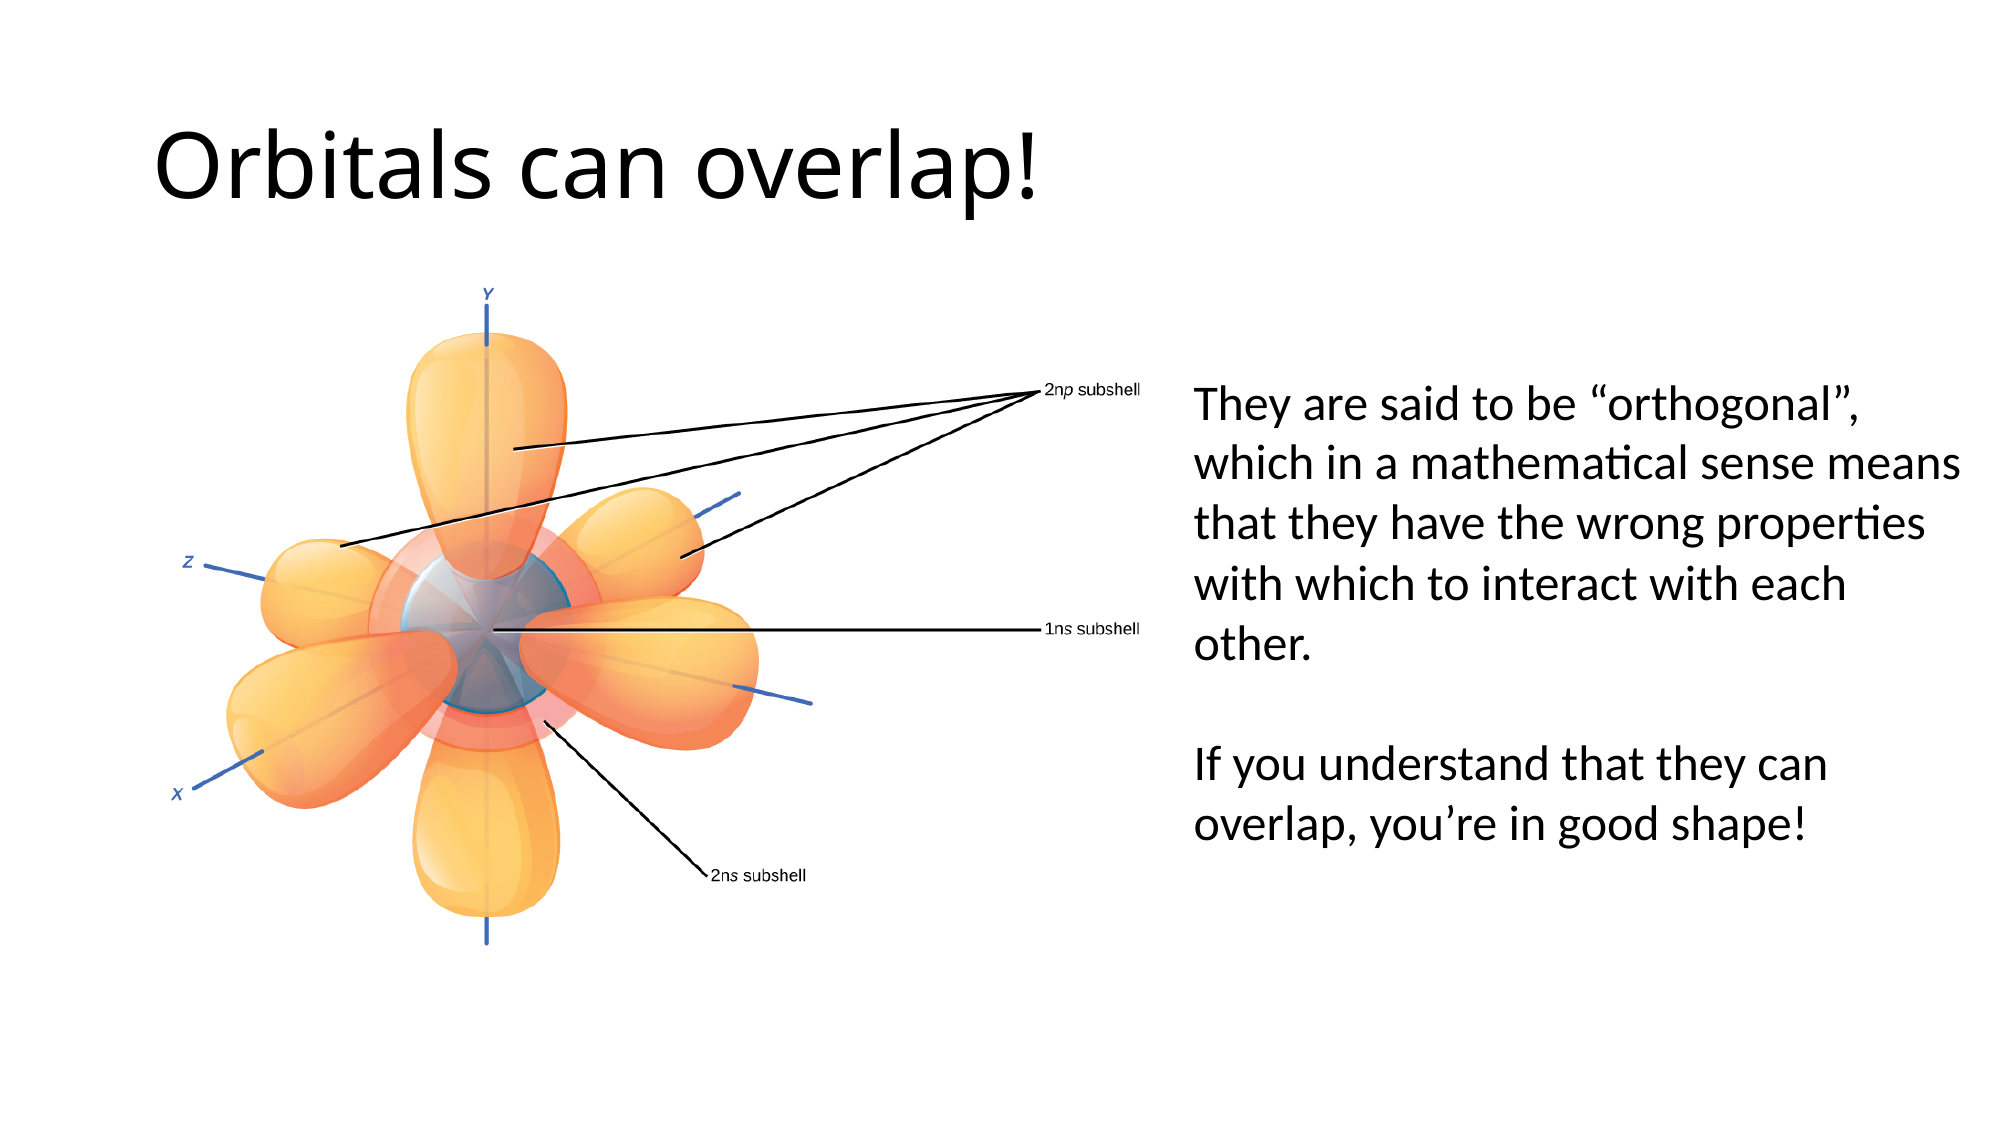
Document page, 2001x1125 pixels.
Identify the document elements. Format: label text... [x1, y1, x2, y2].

text_box They are said to be “orthogonal”, which in a mathematical sense means that they have the wrong properties with which to interact with each other. If you understand that they can overlap, you’re in good shape! [1178, 362, 1978, 858]
title Orbitals can overlap! [137, 59, 1863, 278]
picture [140, 277, 1159, 948]
